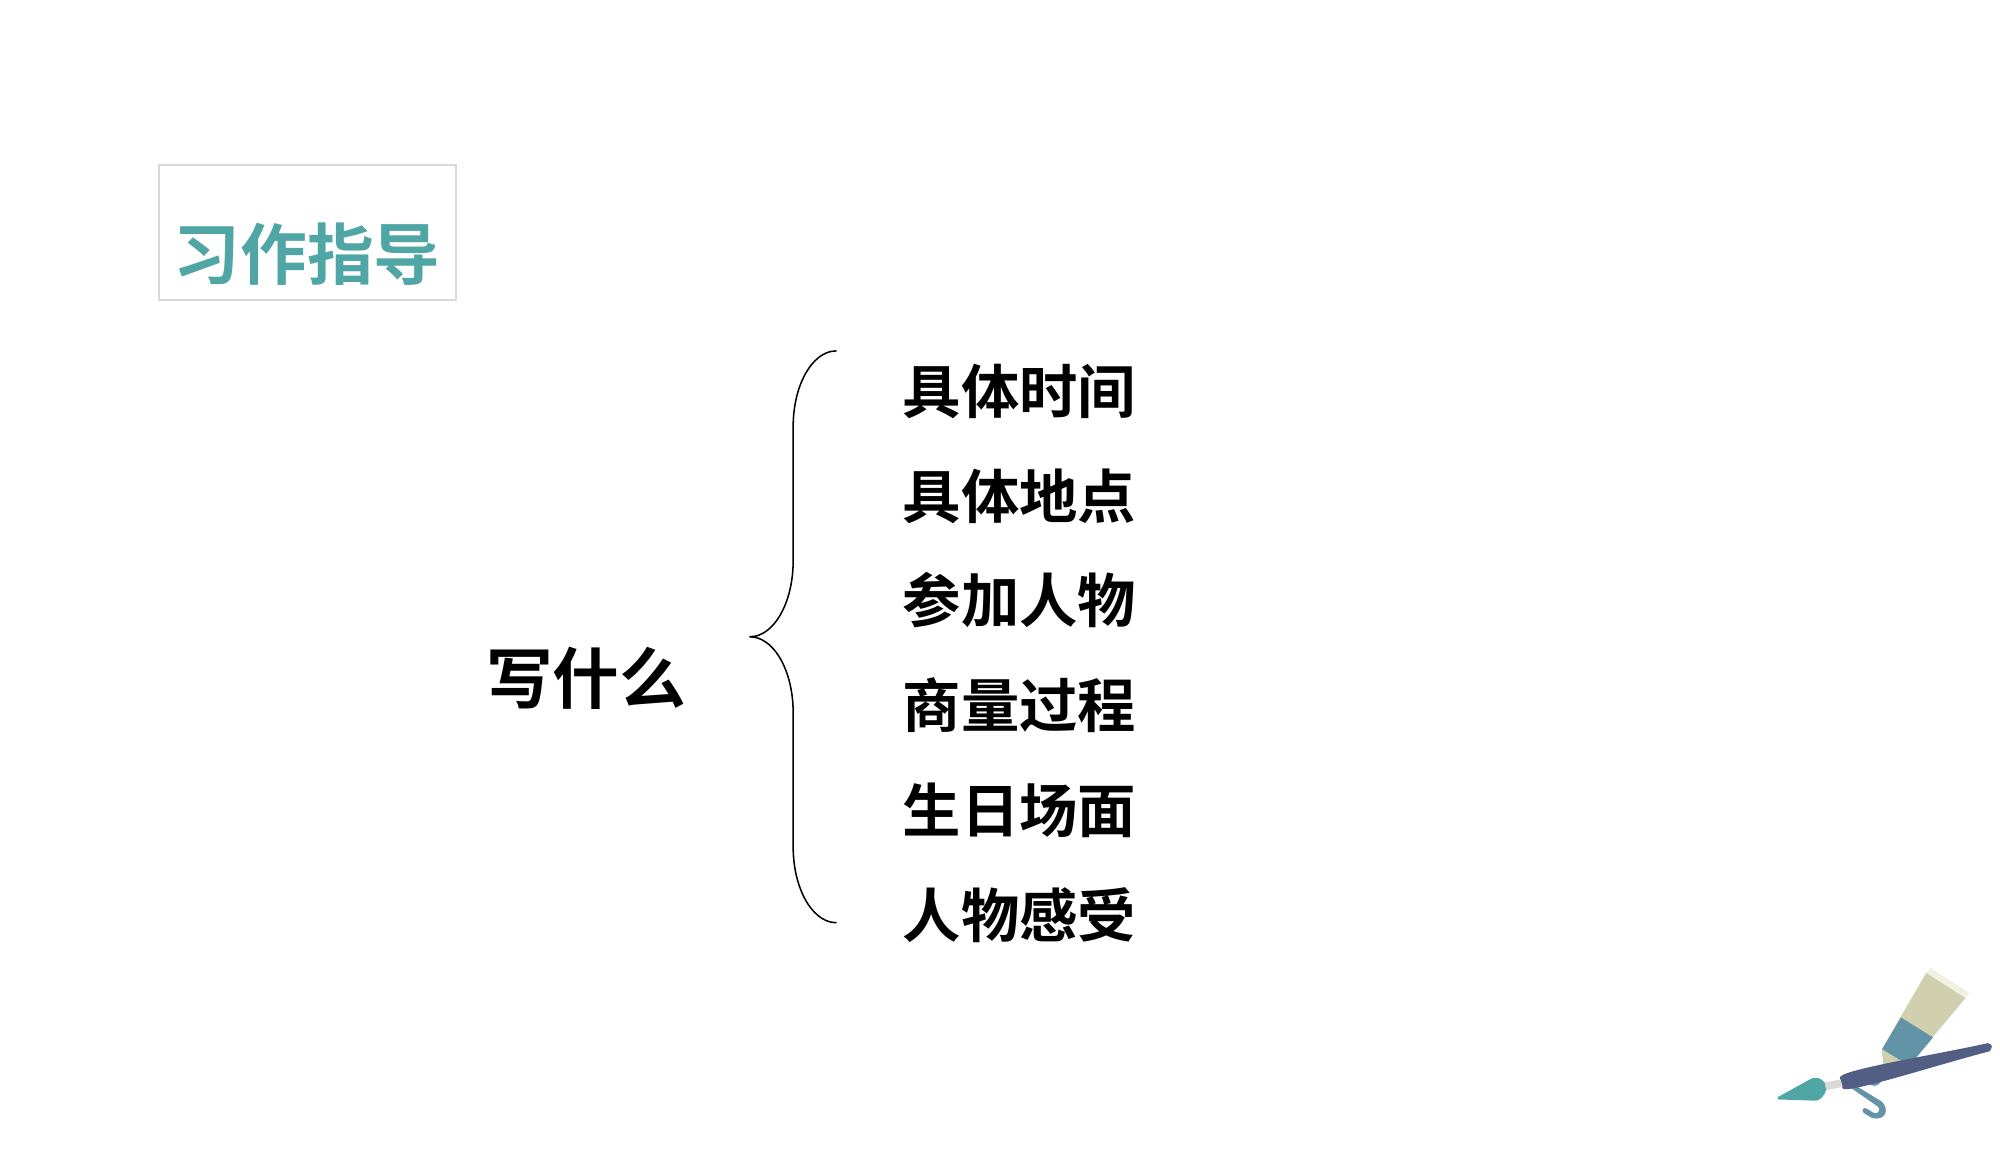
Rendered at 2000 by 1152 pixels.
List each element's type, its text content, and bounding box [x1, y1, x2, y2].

text_box 习作指导 [158, 164, 457, 301]
text_box 写什么 [471, 589, 737, 725]
text_box 具体时间 具体地点 参加人物 商量过程 生日场面 人物感受 [837, 312, 1438, 957]
text_box [749, 350, 837, 923]
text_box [1811, 970, 1974, 1152]
